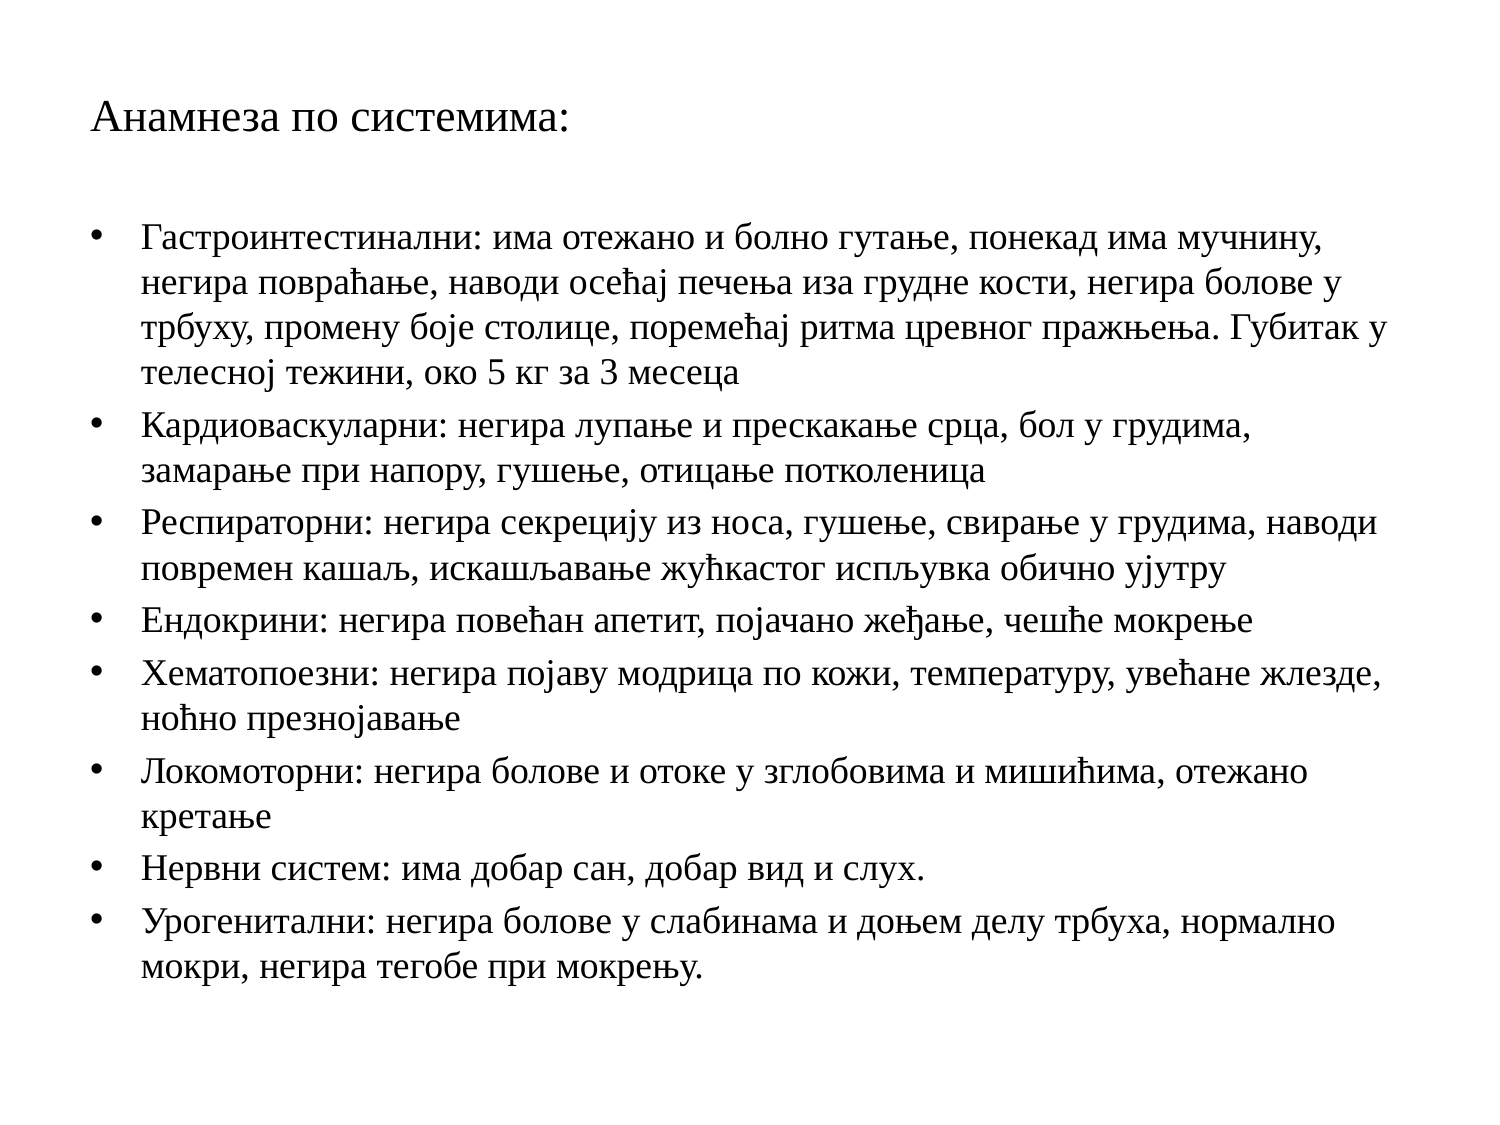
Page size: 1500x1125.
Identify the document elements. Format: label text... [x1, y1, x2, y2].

list Анамнеза по системима: Гастроинтестинални: има отежано и болно гутање, понекад има мучнину, негира повраћање, наводи осећај печења иза грудне кости, негира болове у трбуху, промену боје столице, поремећај ритма цревног пражњења. Губитак у телесној тежини, око 5 кг за 3 месеца Кардиоваскуларни: негира лупање и прескакање срца, бол у грудима, замарање при напору, гушење, отицање потколеница Респираторни: негира секрецију из носа, гушење, свирање у грудима, наводи повремен кашаљ, искашљавање жућкастог испљувка обично ујутру Ендокрини: негира повећан апетит, појачано жеђање, чешће мокрење Хематопоезни: негира појаву модрица по кожи, температуру, увећане жлезде, ноћно презнојавање Локомоторни: негира болове и отоке у зглобовима и мишићима, отежано кретање Нервни систем: има добар сан, добар вид и слух. Урогенитални: негира болове у слабинама и доњем делу трбуха, нормално мокри, негира тегобе при мокрењу. [75, 78, 1425, 1005]
